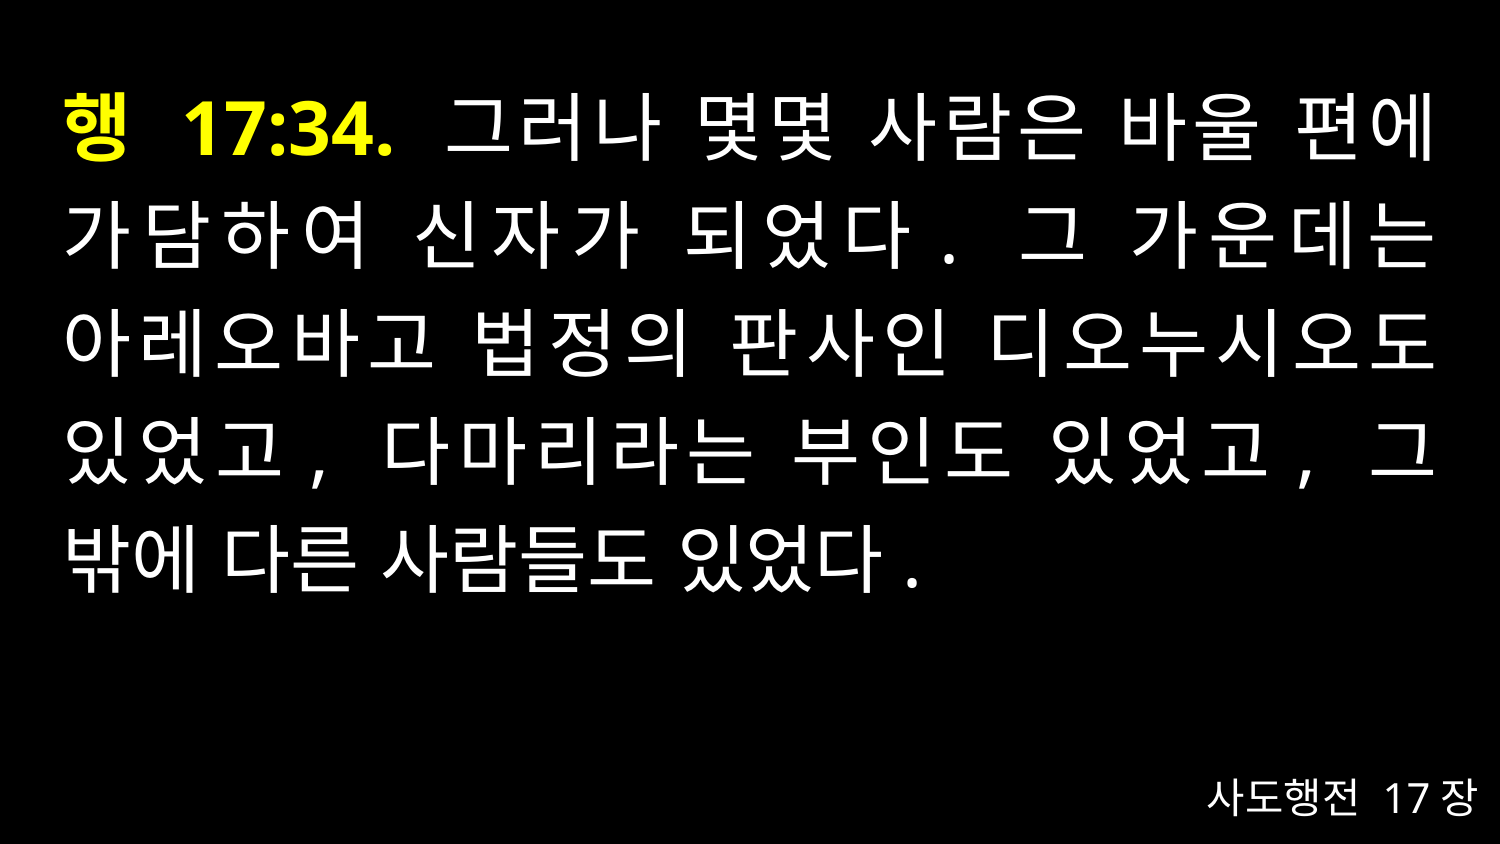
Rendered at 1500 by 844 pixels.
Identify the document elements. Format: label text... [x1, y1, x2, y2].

subtitle 사도행전 17장 [916, 770, 1500, 844]
title 행 17:34. 그러나 몇몇 사람은 바울 편에 가담하여 신자가 되었다. 그 가운데는 아레오바고 법정의 판사인 디오누시오도 있었고, 다마리라는 부인도 있었고, 그 밖에 다른 사람들도 있었다. [0, 0, 1500, 844]
